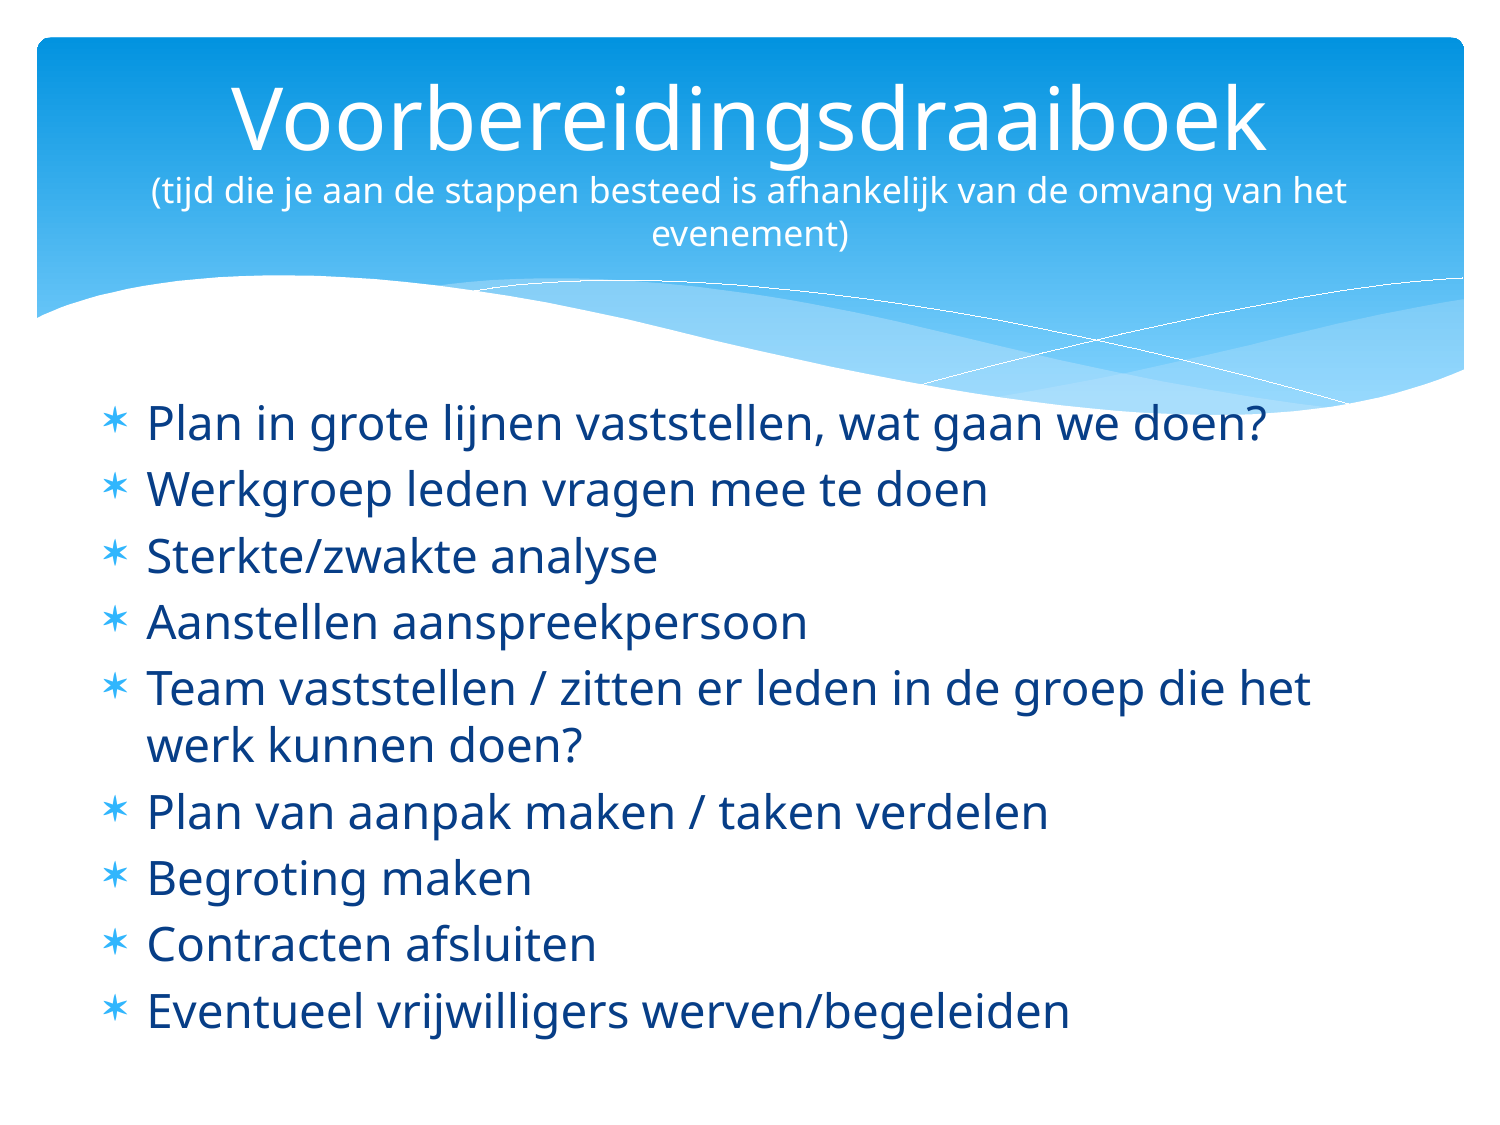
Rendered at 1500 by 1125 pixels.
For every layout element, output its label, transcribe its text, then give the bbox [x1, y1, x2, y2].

list Plan in grote lijnen vaststellen, wat gaan we doen? Werkgroep leden vragen mee te doen Sterkte/zwakte analyse Aanstellen aanspreekpersoon Team vaststellen / zitten er leden in de groep die het werk kunnen doen? Plan van aanpak maken / taken verdelen Begroting maken Contracten afsluiten Eventueel vrijwilligers werven/begeleiden [88, 385, 1400, 1047]
title Voorbereidingsdraaiboek (tijd die je aan de stappen besteed is afhankelijk van de omvang van het evenement) [75, 55, 1425, 261]
